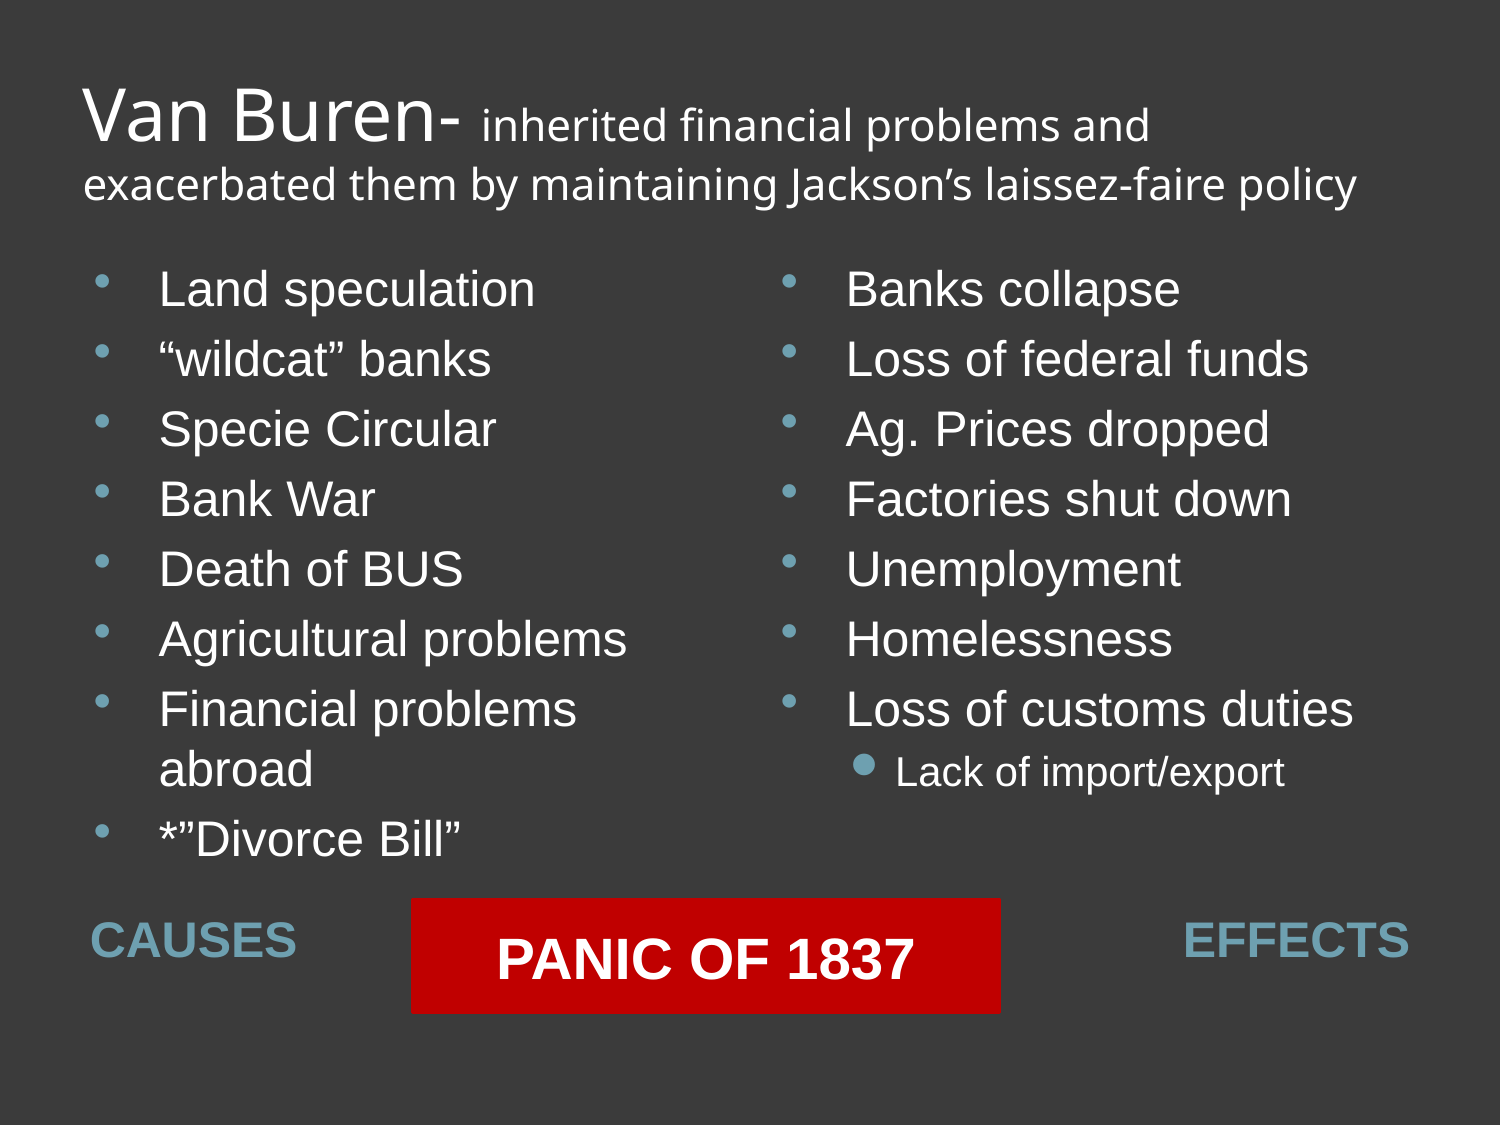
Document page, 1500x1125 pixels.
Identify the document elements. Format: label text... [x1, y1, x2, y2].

text_box PANIC OF 1837 [411, 898, 1001, 1014]
list EFFECTS [761, 900, 1425, 1038]
list Land speculation “wildcat” banks Specie Circular Bank War Death of BUS Agricultural problems Financial problems abroad *”Divorce Bill” [75, 248, 738, 896]
list CAUSES [75, 900, 738, 1038]
list Banks collapse Loss of federal funds Ag. Prices dropped Factories shut down Unemployment Homelessness Loss of customs duties Lack of import/export [761, 248, 1425, 896]
title Van Buren- inherited financial problems and exacerbated them by maintaining Jackson’s laissez-faire policy [75, 44, 1425, 233]
